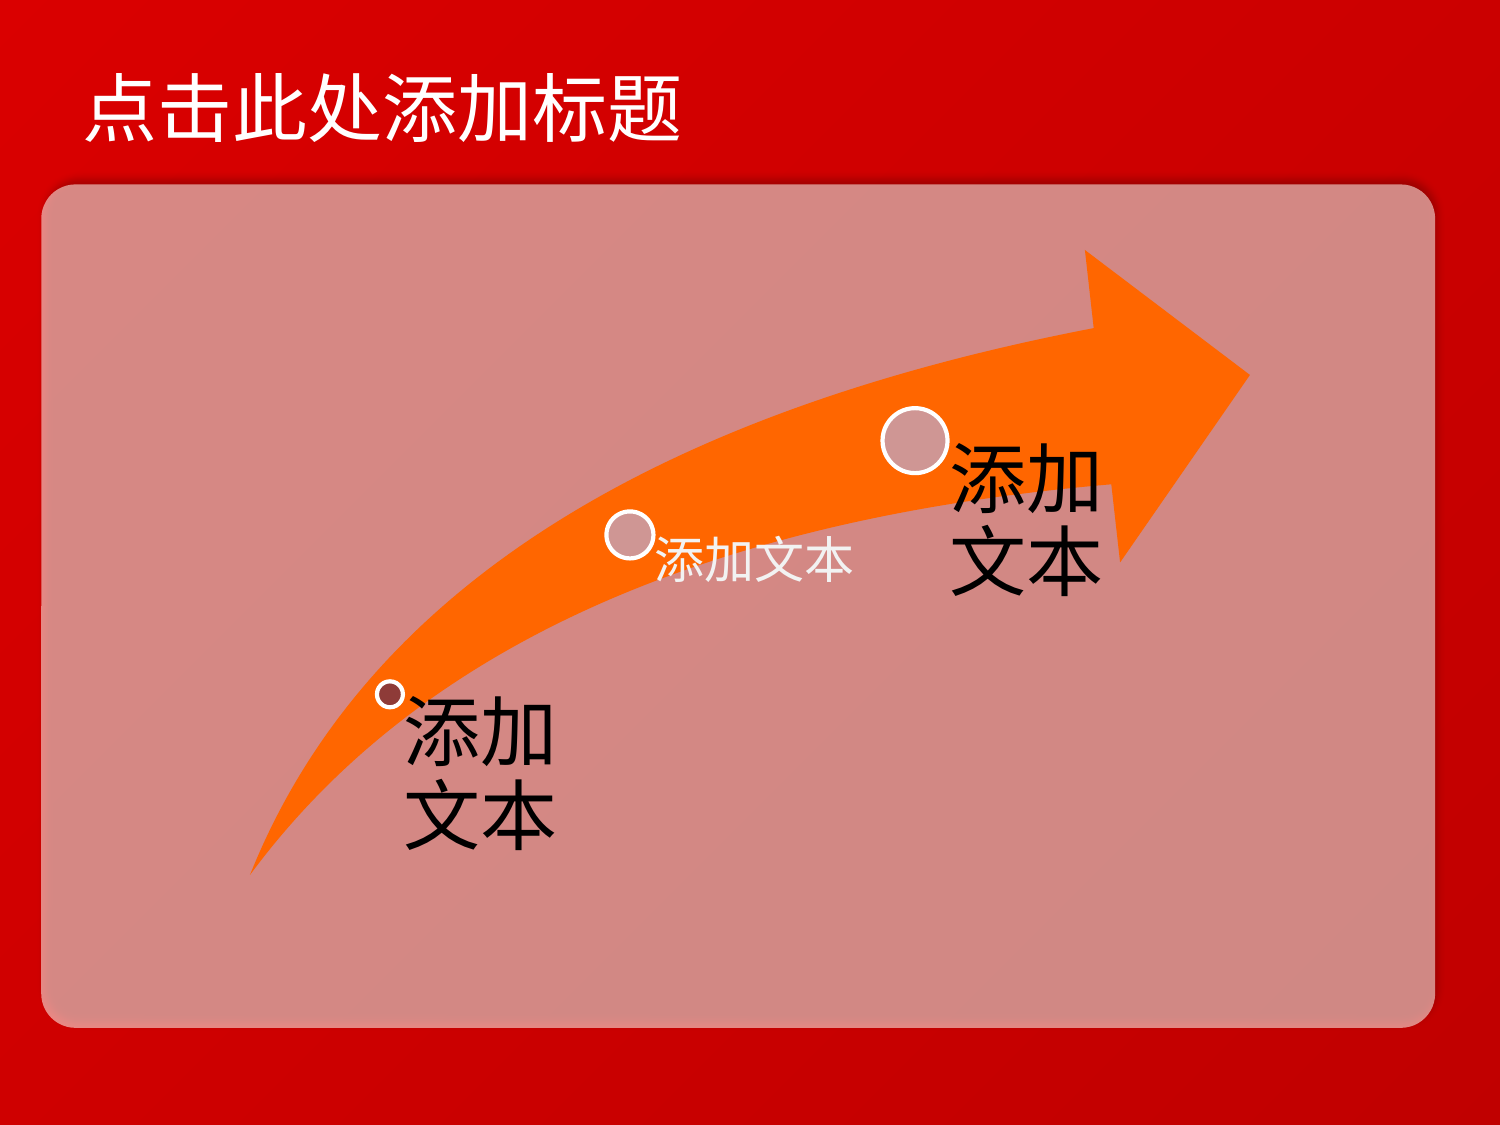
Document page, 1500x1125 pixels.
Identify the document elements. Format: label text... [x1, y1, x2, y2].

text_box 点击此处添加标题 [68, 54, 698, 160]
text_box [249, 228, 1251, 897]
